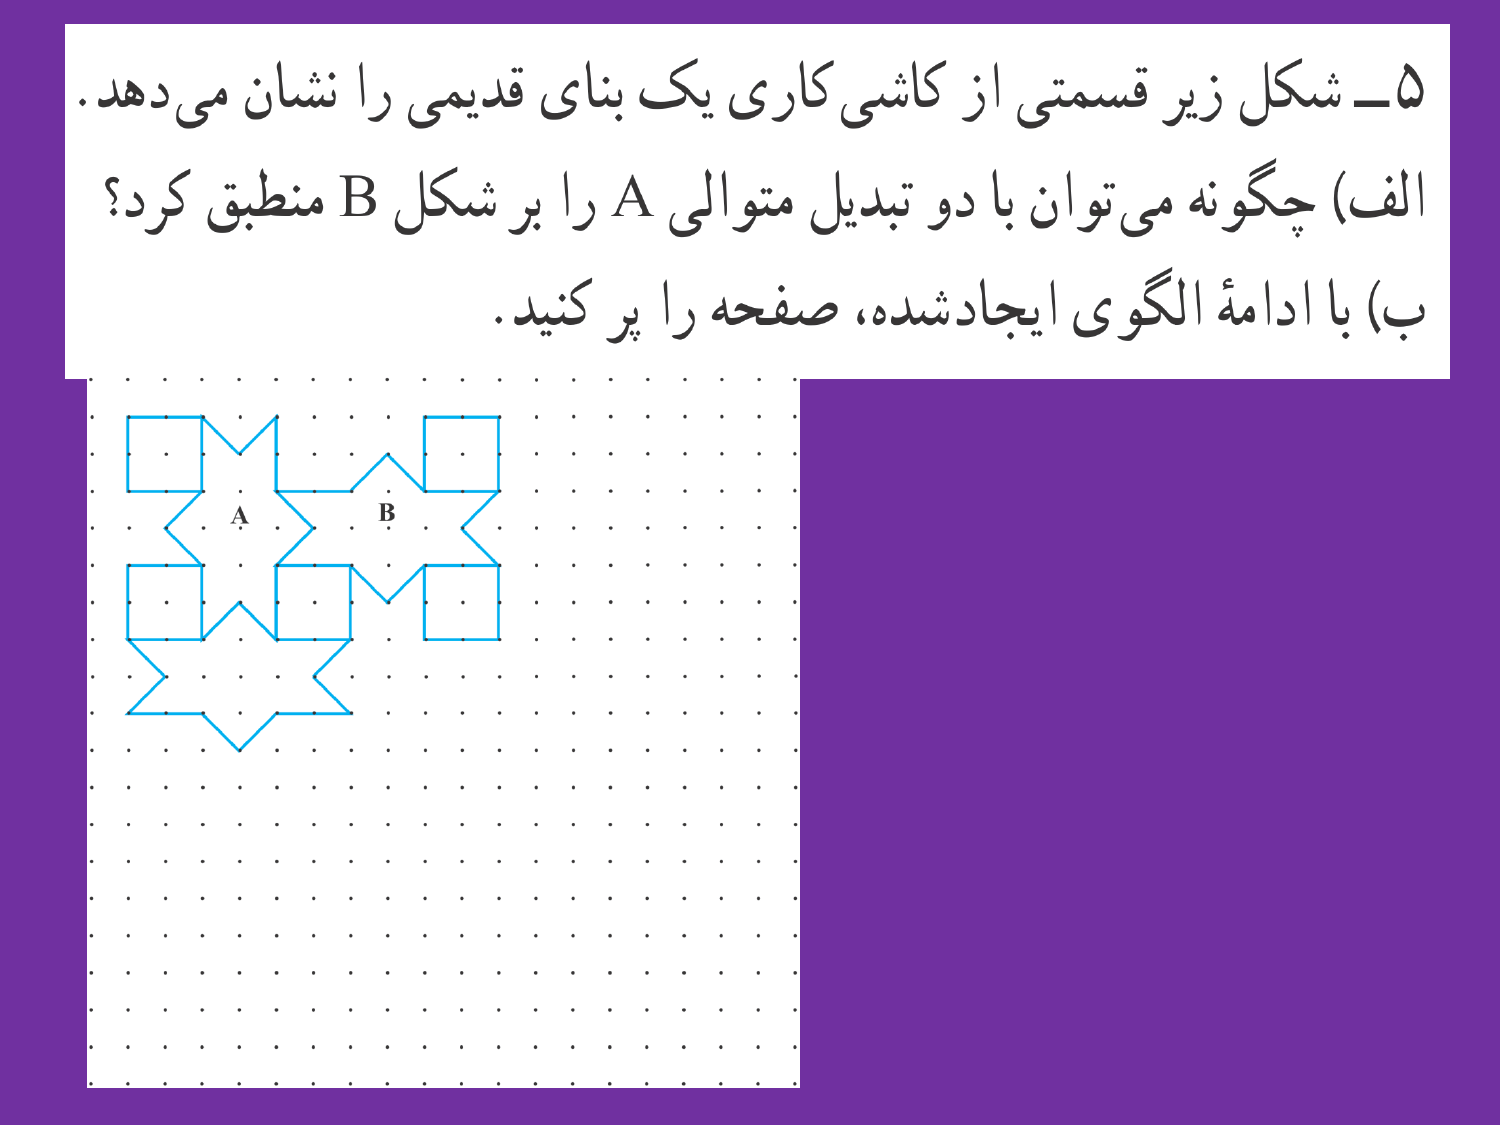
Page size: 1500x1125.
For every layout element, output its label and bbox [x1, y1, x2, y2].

picture [87, 374, 801, 1089]
text_box [64, 24, 1451, 379]
